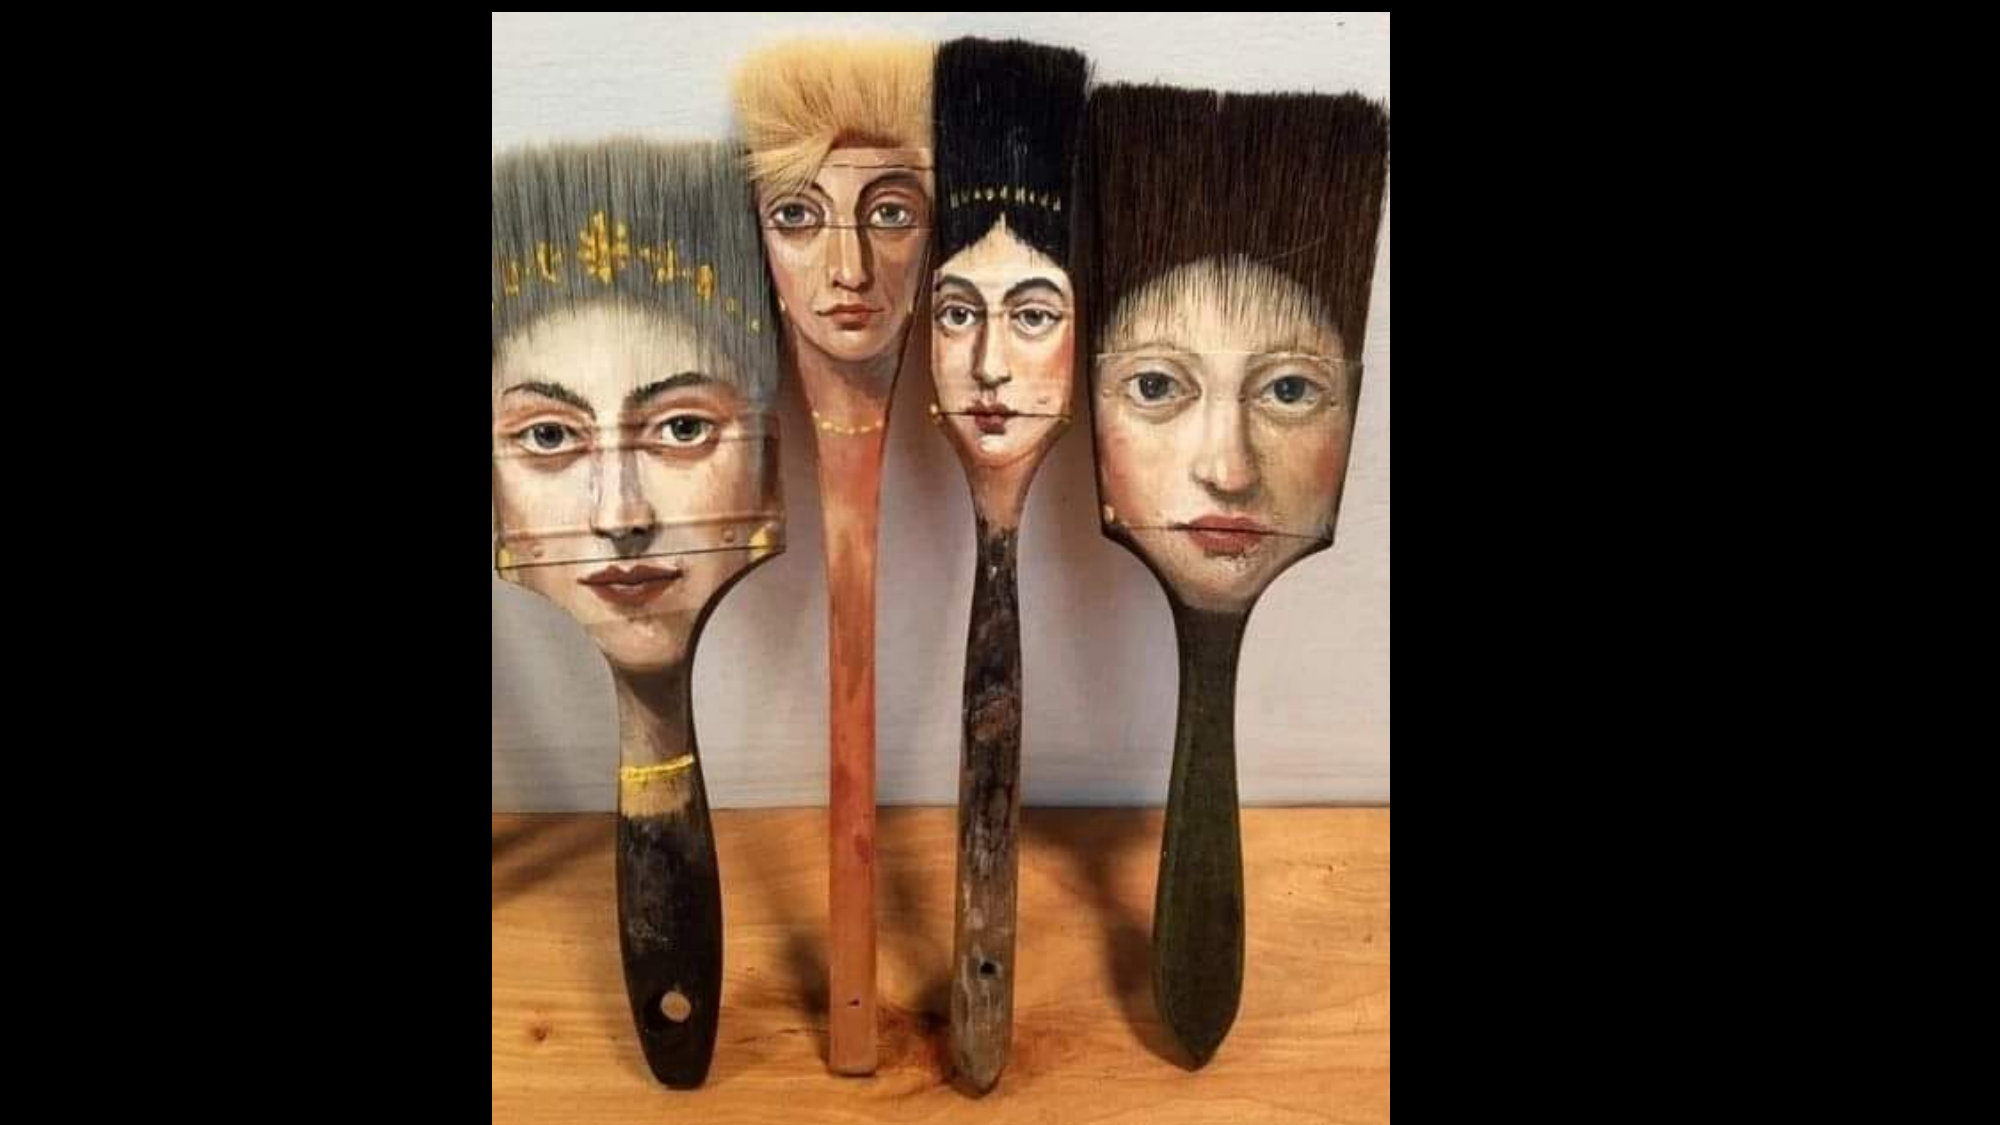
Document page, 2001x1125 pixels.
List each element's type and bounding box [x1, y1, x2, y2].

list [491, 12, 1390, 1125]
